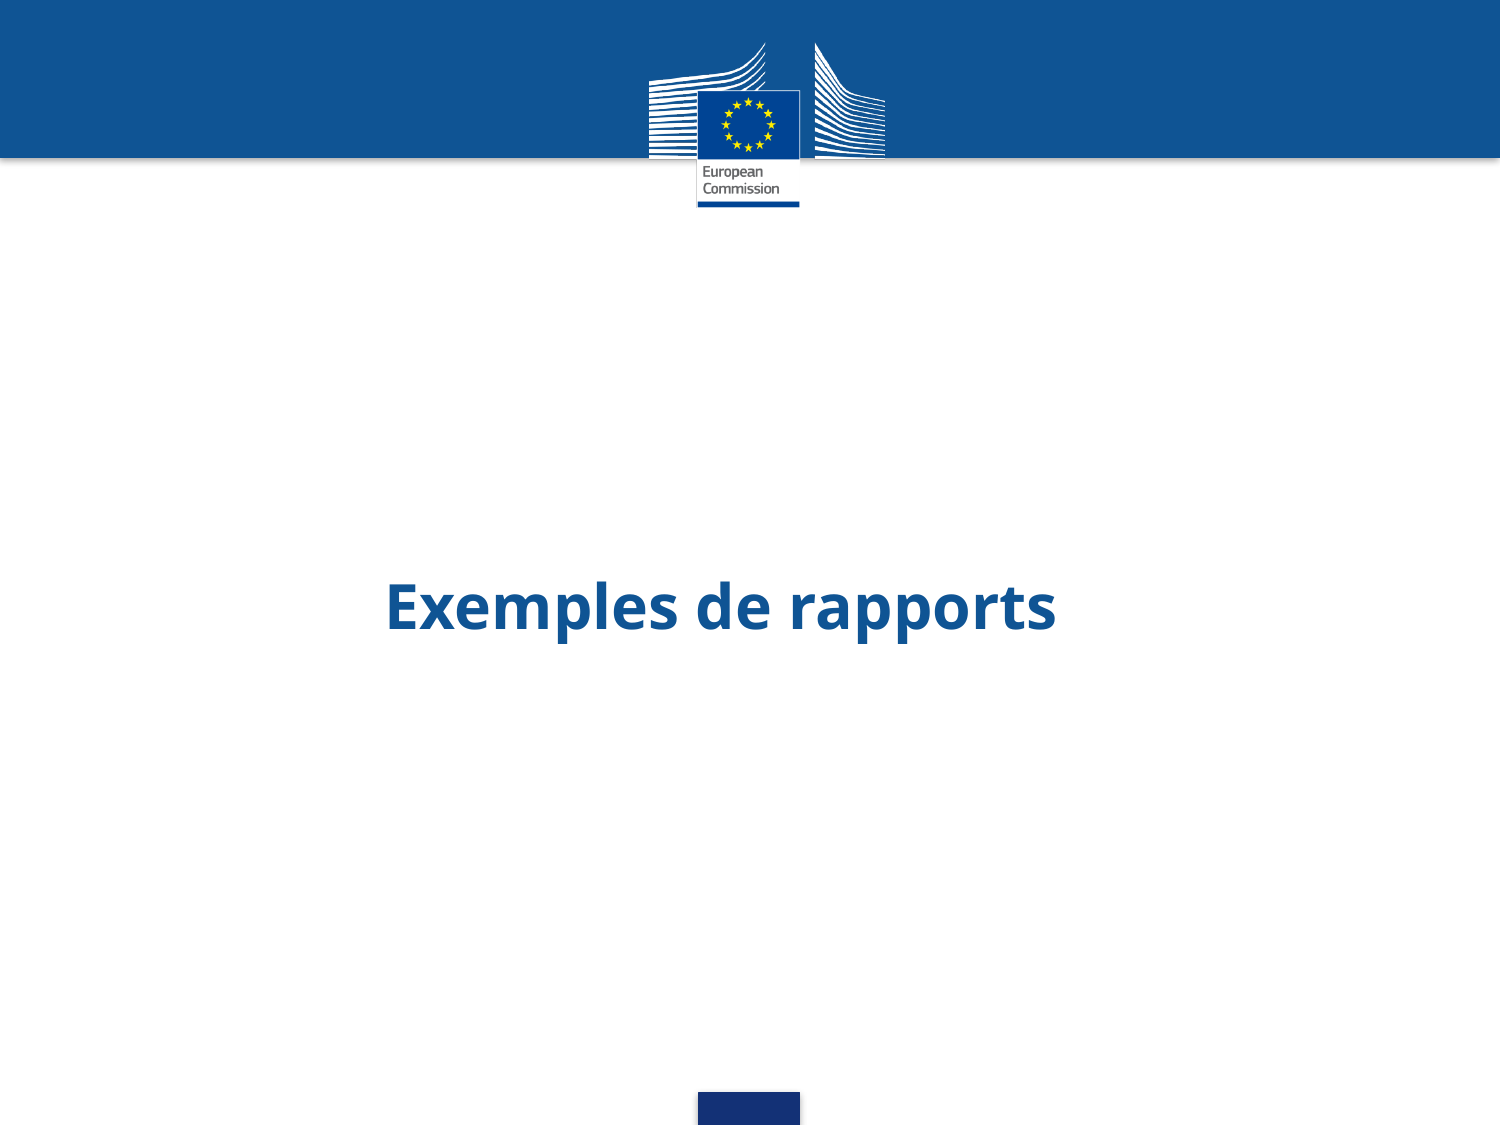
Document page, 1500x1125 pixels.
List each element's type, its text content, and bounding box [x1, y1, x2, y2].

title Exemples de rapports [46, 527, 1398, 682]
picture [649, 42, 885, 208]
